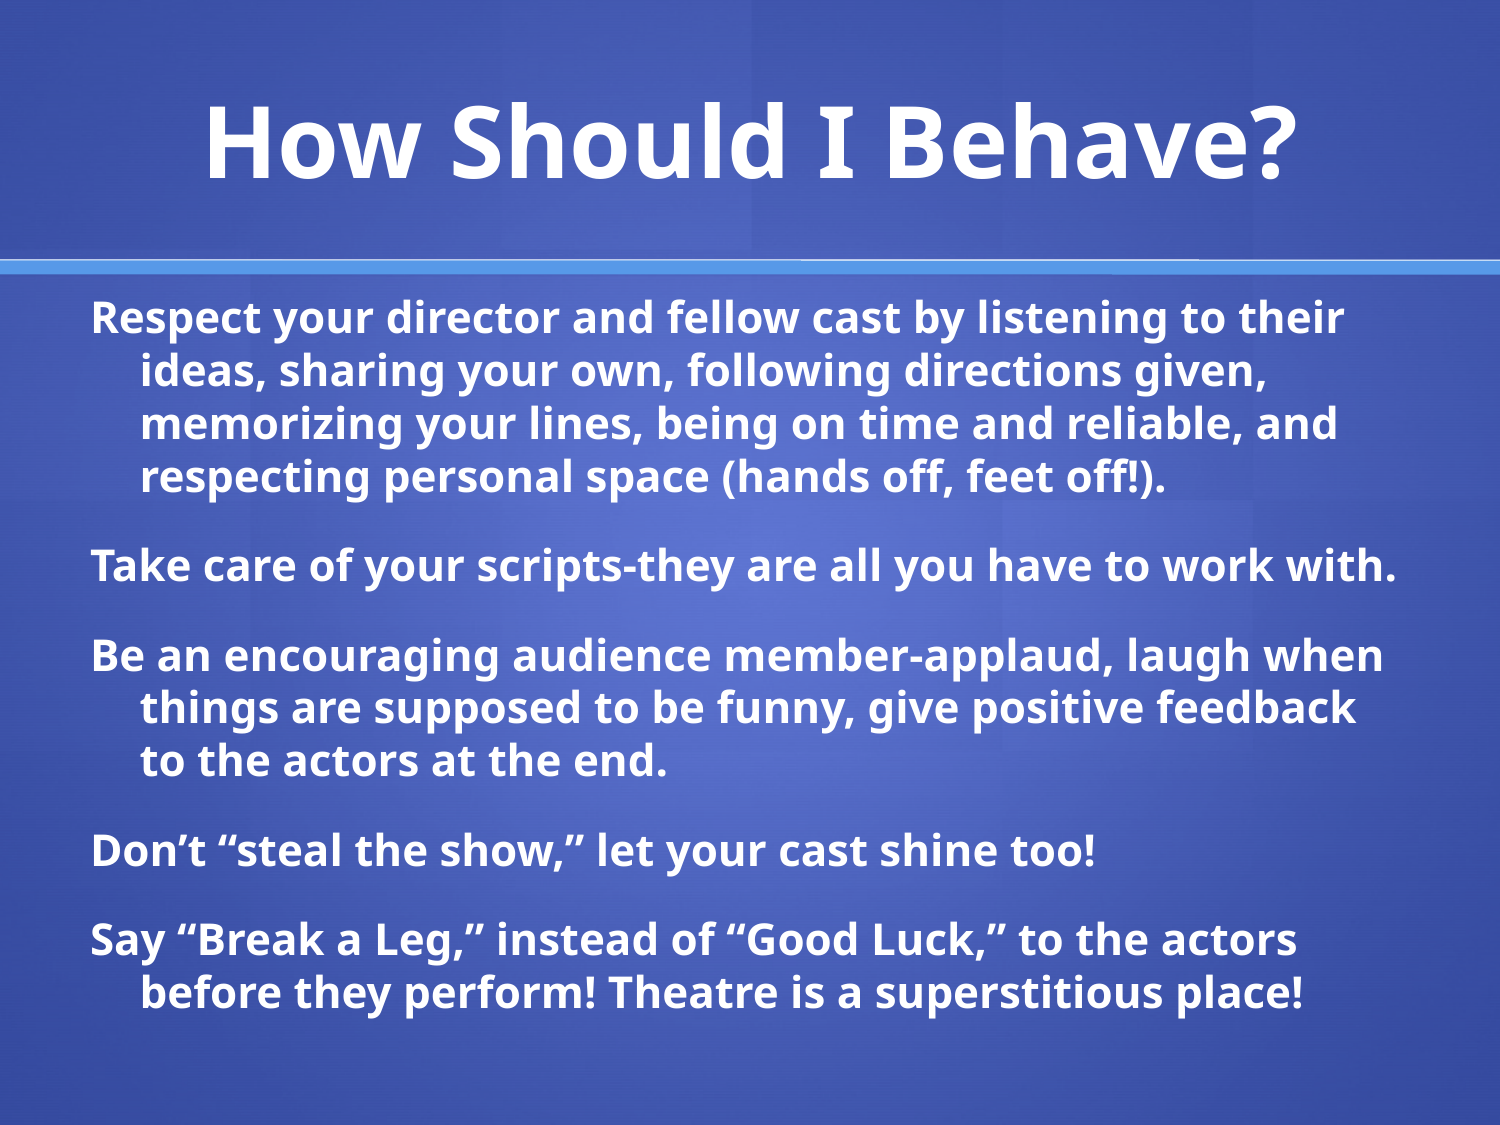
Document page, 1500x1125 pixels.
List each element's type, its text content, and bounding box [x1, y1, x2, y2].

list Respect your director and fellow cast by listening to their ideas, sharing your own, following directions given, memorizing your lines, being on time and reliable, and respecting personal space (hands off, feet off!). Take care of your scripts-they are all you have to work with. Be an encouraging audience member-applaud, laugh when things are supposed to be funny, give positive feedback to the actors at the end. Don’t “steal the show,” let your cast shine too! Say “Break a Leg,” instead of “Good Luck,” to the actors before they perform! Theatre is a superstitious place! [75, 282, 1425, 1072]
title How Should I Behave? [75, 45, 1425, 233]
